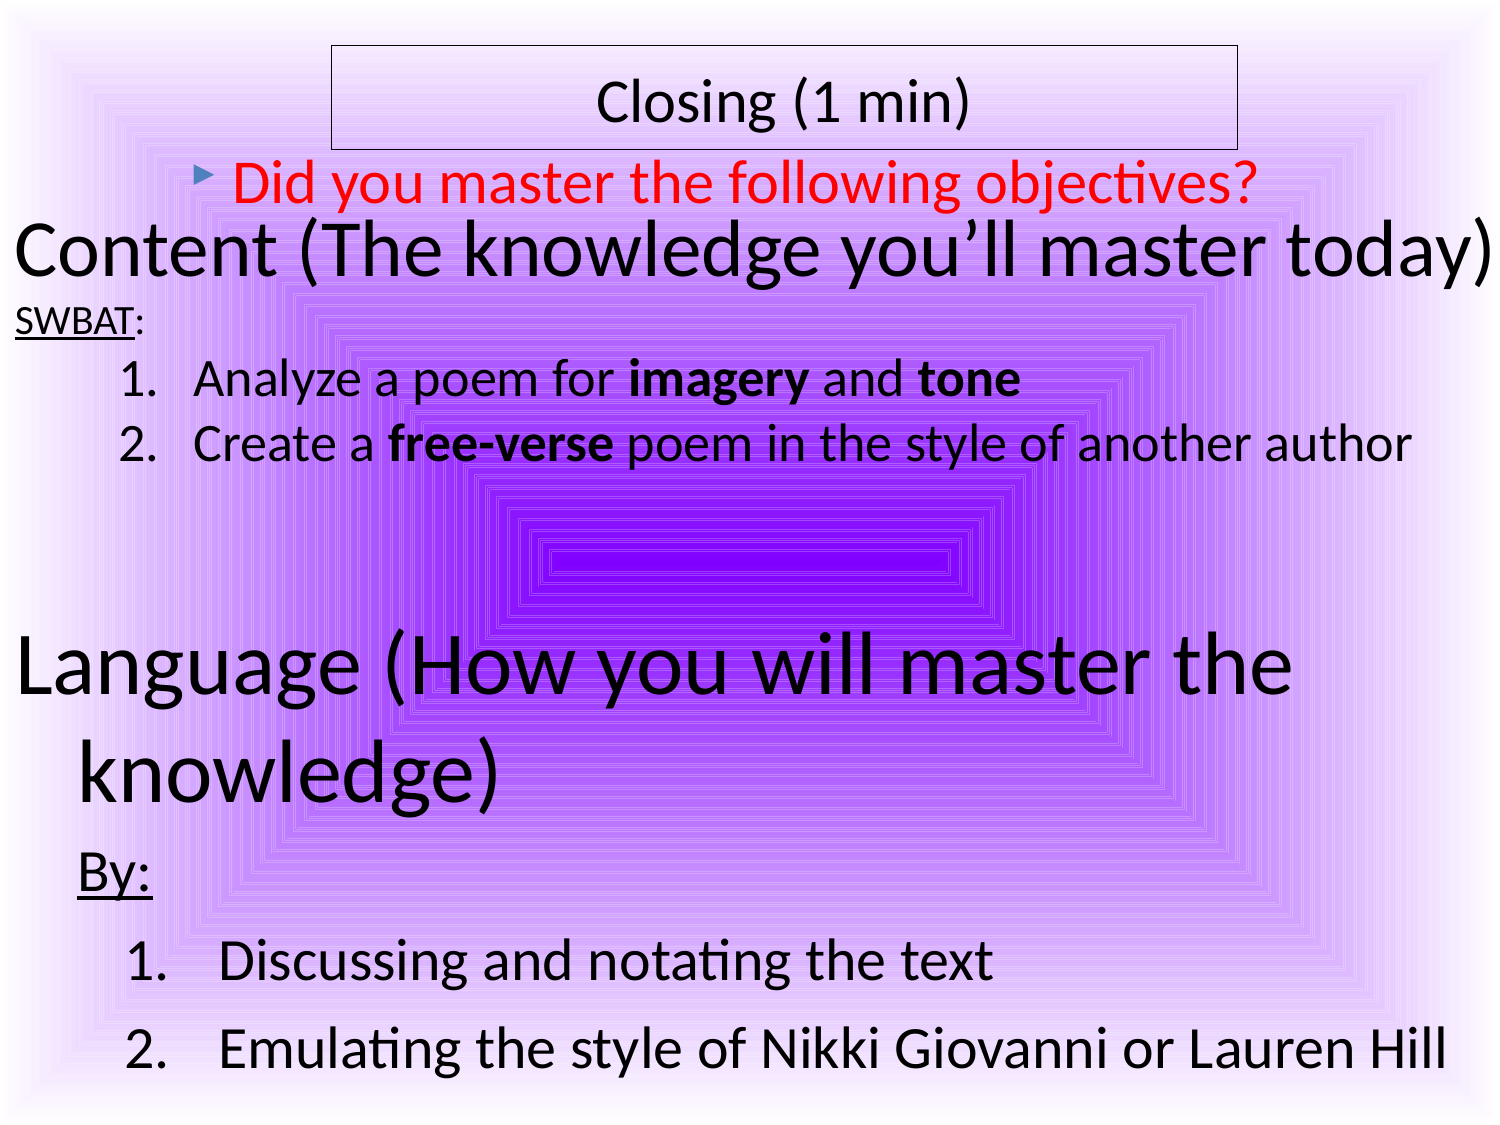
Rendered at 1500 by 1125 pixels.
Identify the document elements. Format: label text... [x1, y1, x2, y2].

title Closing (1 min) [331, 45, 1238, 134]
text_box Content (The knowledge you’ll master today) SWBAT: Analyze a poem for imagery and tone Create a free-verse poem in the style of another author [0, 187, 1500, 605]
text_box Language (How you will master the knowledge) By: Discussing and notating the text Emulating the style of Nikki Giovanni or Lauren Hill [0, 605, 1500, 1125]
text_box Did you master the following objectives? [0, 134, 1434, 187]
